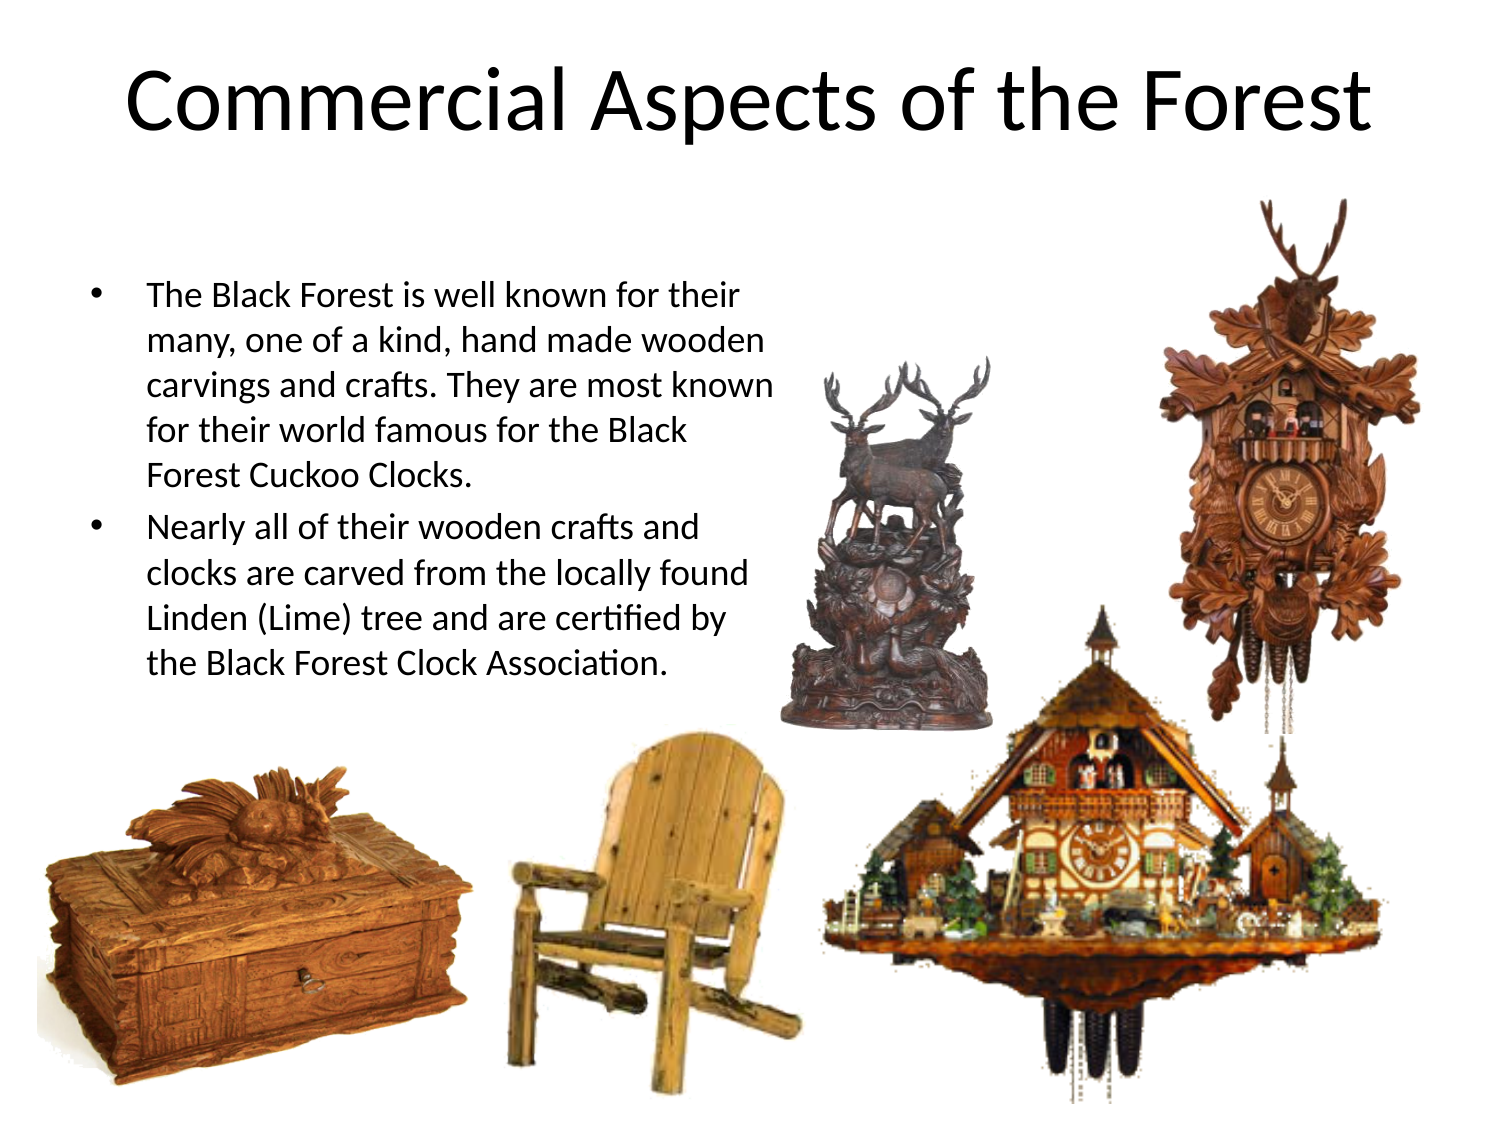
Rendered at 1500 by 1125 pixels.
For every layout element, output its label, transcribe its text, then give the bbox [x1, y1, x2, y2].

picture [499, 179, 1463, 1105]
picture [37, 762, 494, 1092]
title Commercial Aspects of the Forest [75, 0, 1425, 188]
list The Black Forest is well known for their many, one of a kind, hand made wooden carvings and crafts. They are most known for their world famous for the Black Forest Cuckoo Clocks. Nearly all of their wooden crafts and clocks are carved from the locally found Linden (Lime) tree and are certified by the Black Forest Clock Association. [75, 262, 800, 760]
